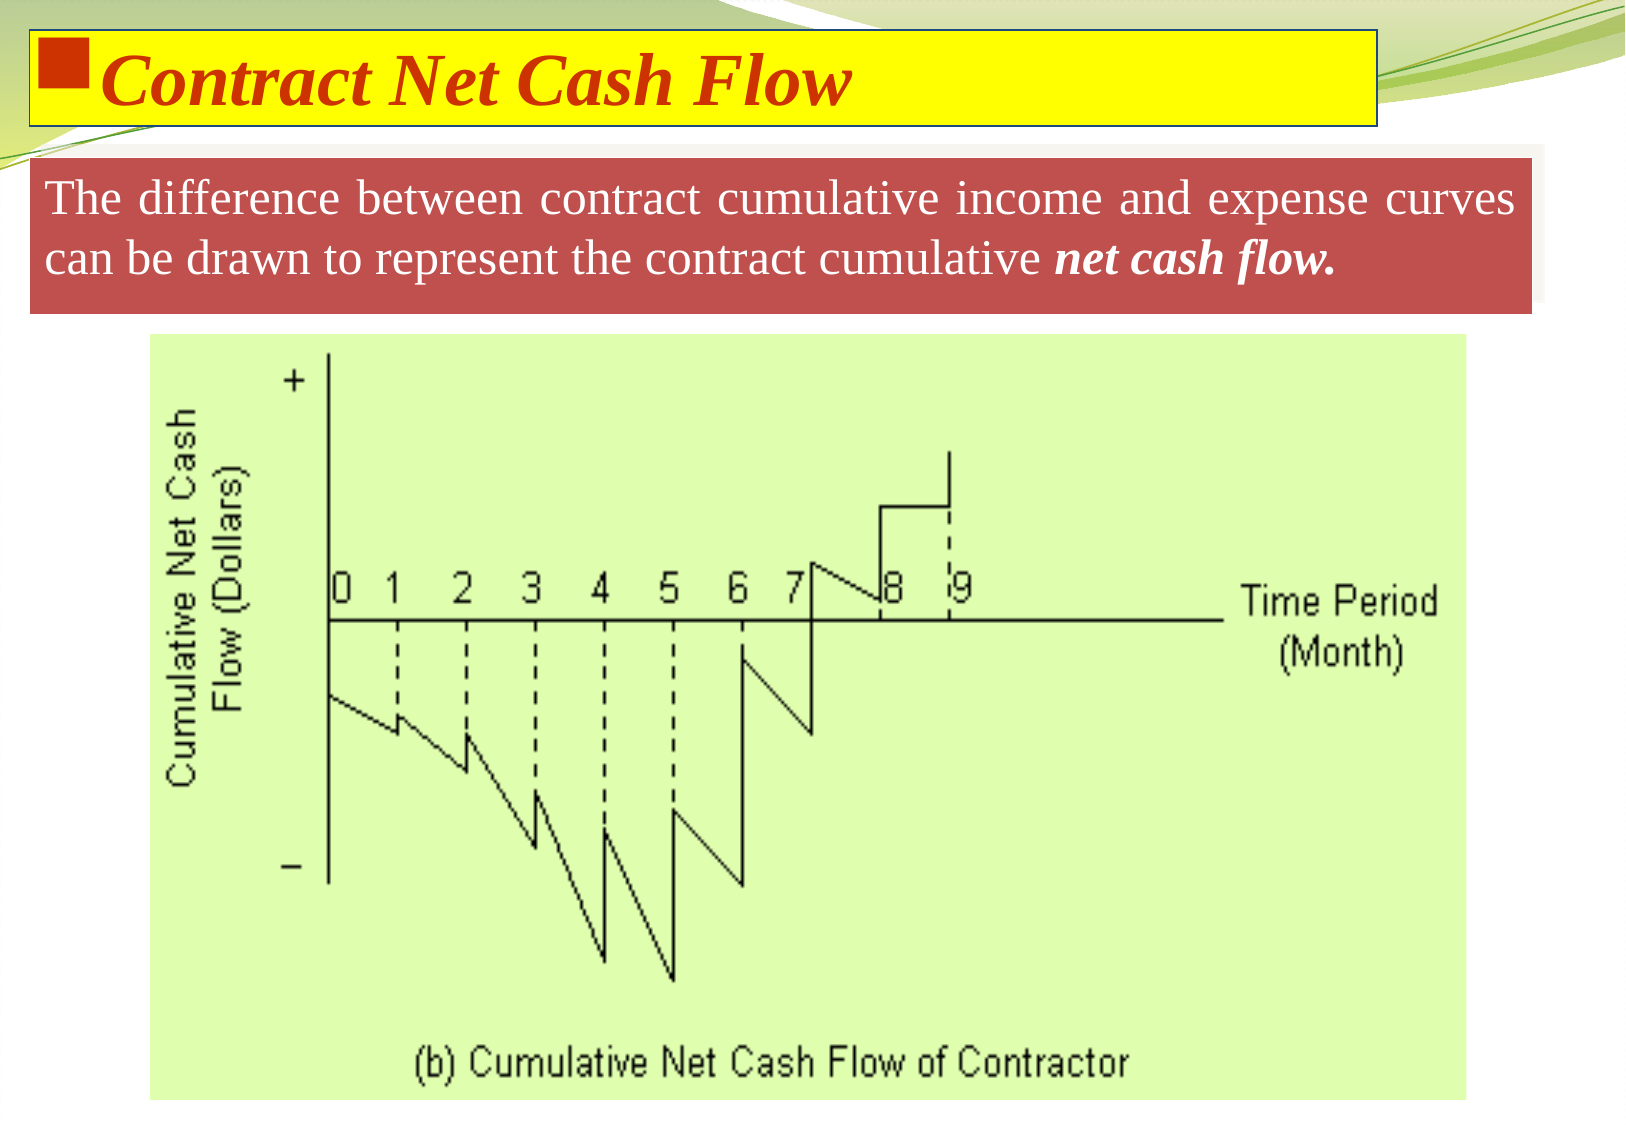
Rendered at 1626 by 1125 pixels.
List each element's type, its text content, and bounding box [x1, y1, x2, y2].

picture [150, 334, 1467, 1119]
text_box Contract Net Cash Flow [29, 30, 1377, 126]
text_box The difference between contract cumulative income and expense curves can be drawn to represent the contract cumulative net cash flow. [29, 157, 1533, 315]
